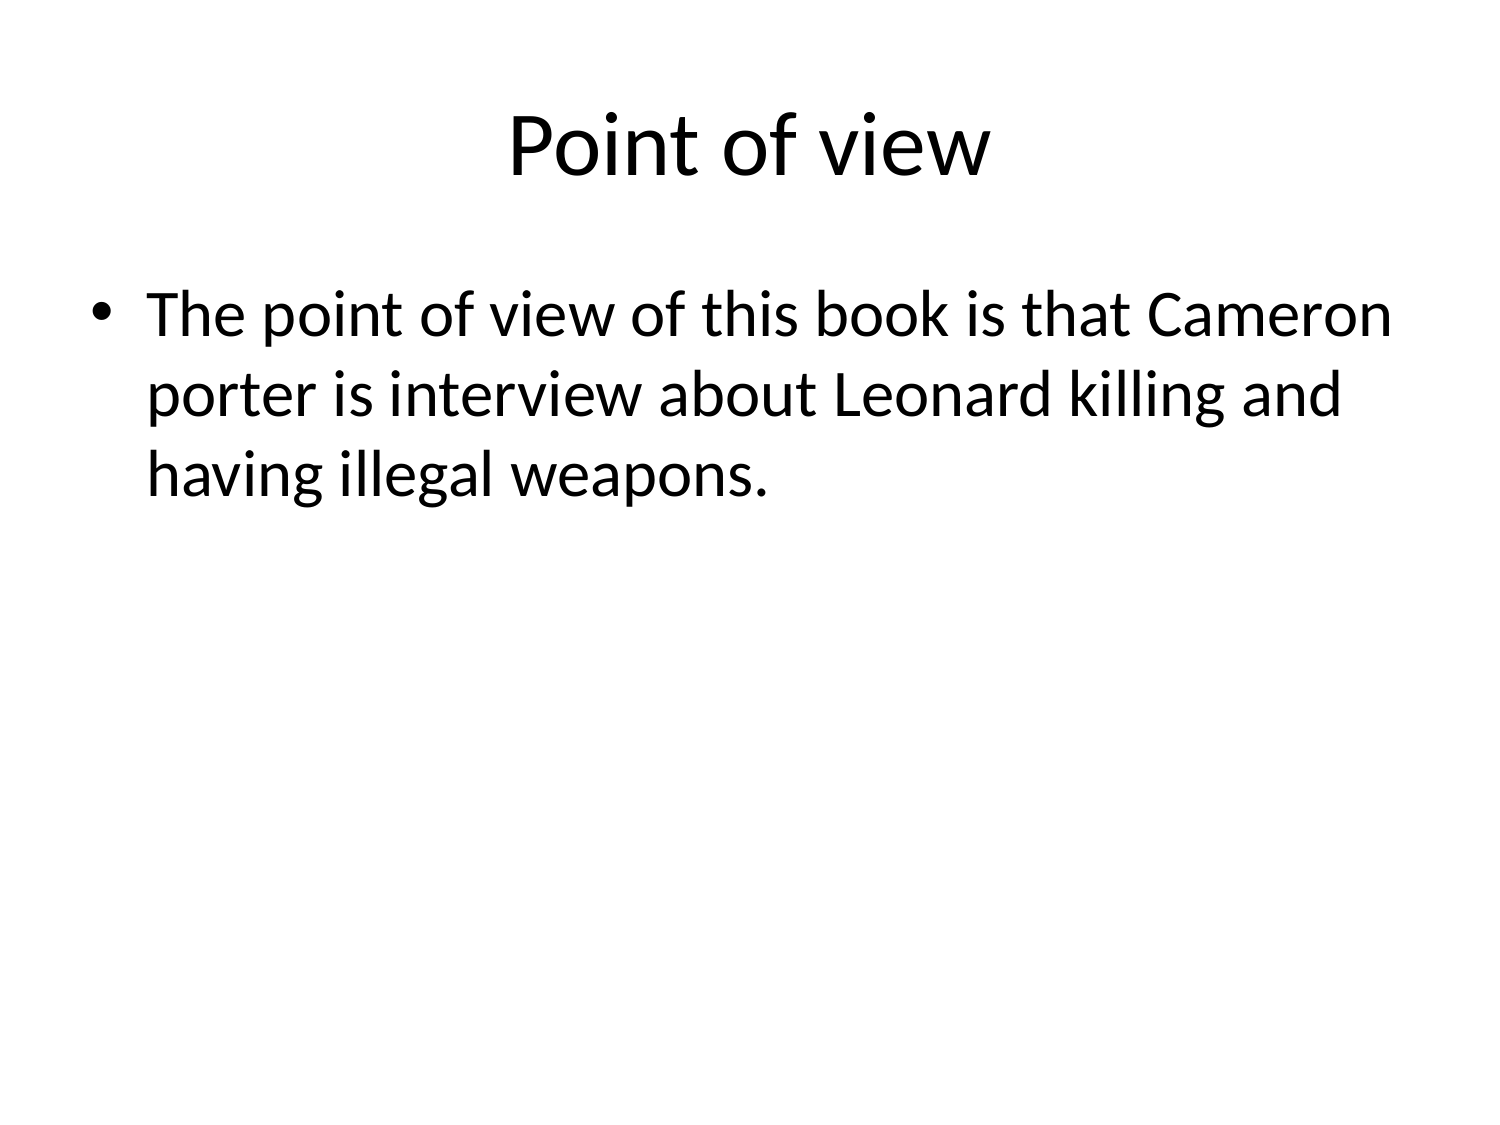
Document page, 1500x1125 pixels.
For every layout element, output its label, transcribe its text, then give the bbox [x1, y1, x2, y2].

list The point of view of this book is that Cameron porter is interview about Leonard killing and having illegal weapons. [75, 262, 1425, 1005]
title Point of view [75, 45, 1425, 233]
